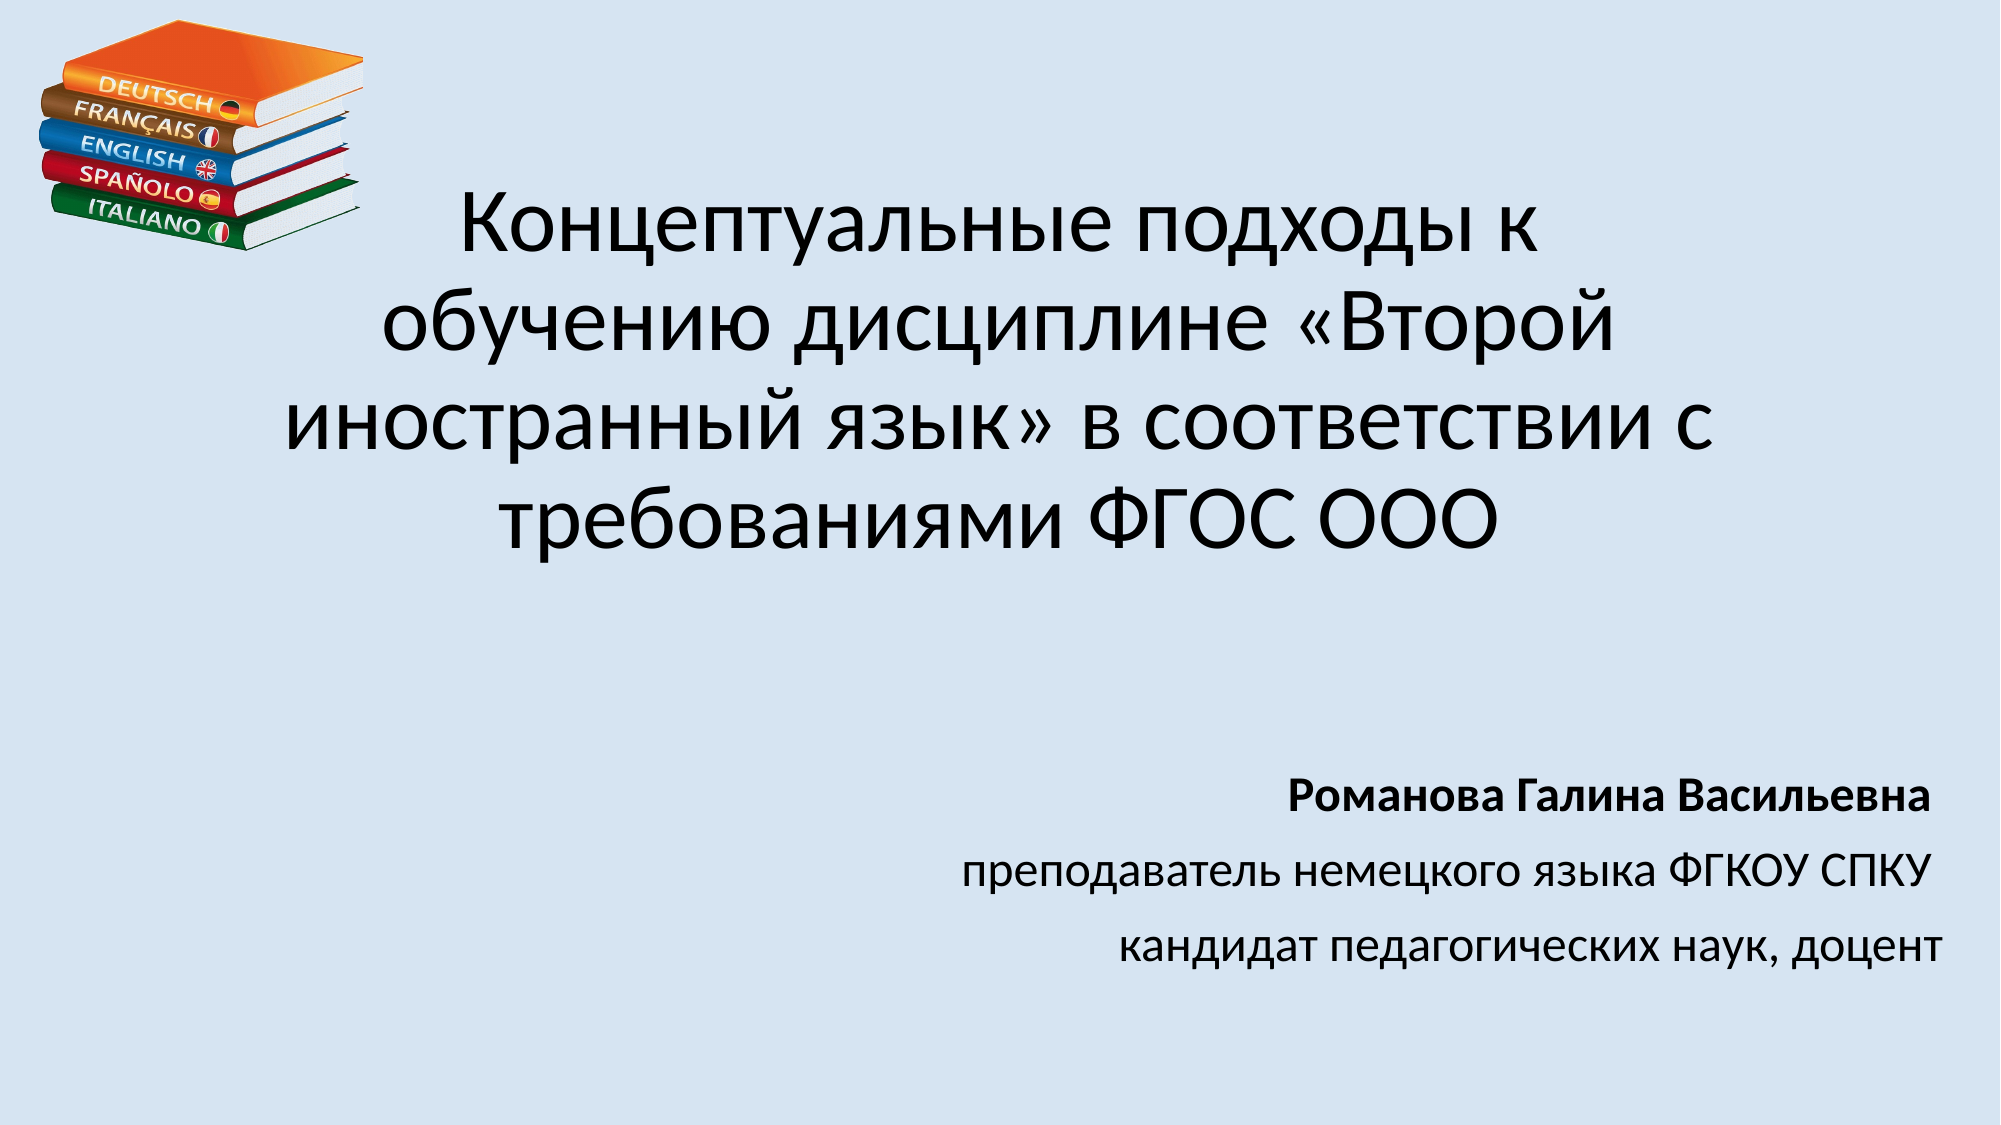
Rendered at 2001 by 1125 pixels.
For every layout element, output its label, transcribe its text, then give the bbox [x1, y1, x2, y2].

picture [39, 17, 363, 260]
title Концептуальные подходы к обучению дисциплине «Второй иностранный язык» в соответствии с требованиями ФГОС ООО [249, 184, 1750, 576]
subtitle Романова Галина Васильевна преподаватель немецкого языка ФГКОУ СПКУ кандидат педагогических наук, доцент [458, 761, 1959, 1033]
